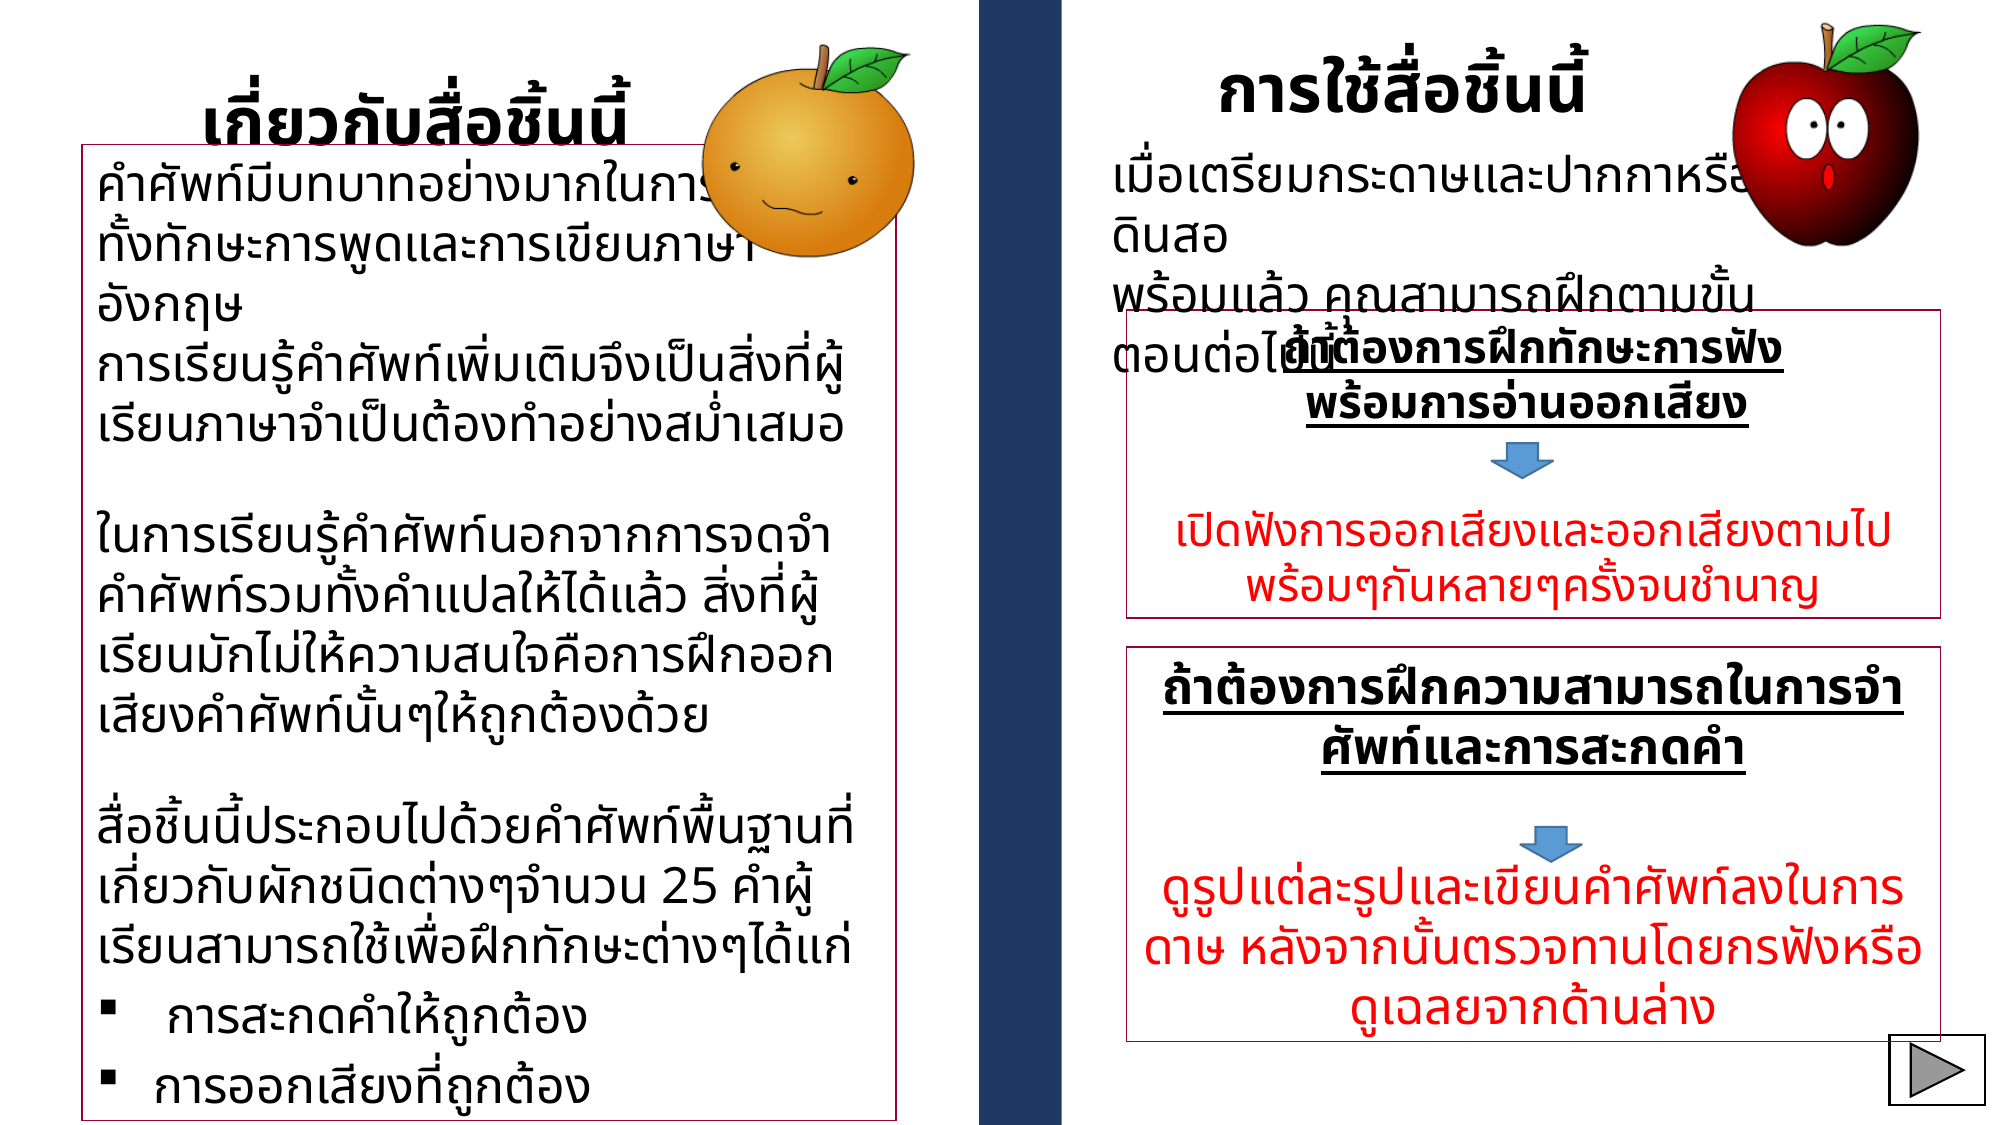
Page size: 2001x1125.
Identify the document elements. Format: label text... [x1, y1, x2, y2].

picture [1653, 0, 2000, 327]
text_box [1888, 1034, 1986, 1106]
text_box เกี่ยวกับสื่อชิ้นนี้ [58, 70, 640, 167]
picture [640, 0, 971, 304]
text_box ถ้าต้องการฝึกความสามารถในการจำศัพท์และการสะกดคำ ดูรูปแต่ละรูปและเขียนคำศัพท์ลงในการดาษ หลังจากนั้นตรวจทานโดยกรฟังหรือดูเฉลยจากด้านล่าง [1126, 647, 1941, 1042]
text_box เมื่อเตรียมกระดาษและปากกาหรือดินสอ พร้อมแล้ว คุณสามารถฝึกตามขั้นตอนต่อไปนี้ [1096, 135, 1828, 391]
text_box [1490, 442, 1555, 480]
text_box [1519, 825, 1583, 863]
text_box การใช้สื่อชิ้นนี้ [1144, 37, 1653, 135]
text_box คำศัพท์มีบทบาทอย่างมากในการสื่อสาร ทั้งทักษะการพูดและการเขียนภาษาอังกฤษ การเรียนรู้คำศัพท์เพิ่มเติมจึงเป็นสิ่งที่ผู้เรียนภาษาจำเป็นต้องทำอย่างสม่ำเสมอ ในการเรียนรู้คำศัพท์นอกจากการจดจำคำศัพท์รวมทั้งคำแปลให้ได้แล้ว สิ่งที่ผู้เรียนมักไม่ให้ความสนใจคือการฝึกออกเสียงคำศัพท์นั้นๆให้ถูกต้องด้วย สื่อชิ้นนี้ประกอบไปด้วยคำศัพท์พื้นฐานที่เกี่ยวกับผักชนิดต่างๆจำนวน 25 คำผู้เรียนสามารถใช้เพื่อฝึกทักษะต่างๆได้แก่ การสะกดคำให้ถูกต้อง การออกเสียงที่ถูกต้อง [82, 144, 897, 1121]
text_box ถ้าต้องการฝึกทักษะการฟัง พร้อมการอ่านออกเสียง เปิดฟังการออกเสียงและออกเสียงตามไปพร้อมๆกันหลายๆครั้งจนชำนาญ [1126, 327, 1941, 618]
text_box [978, 0, 1063, 1125]
